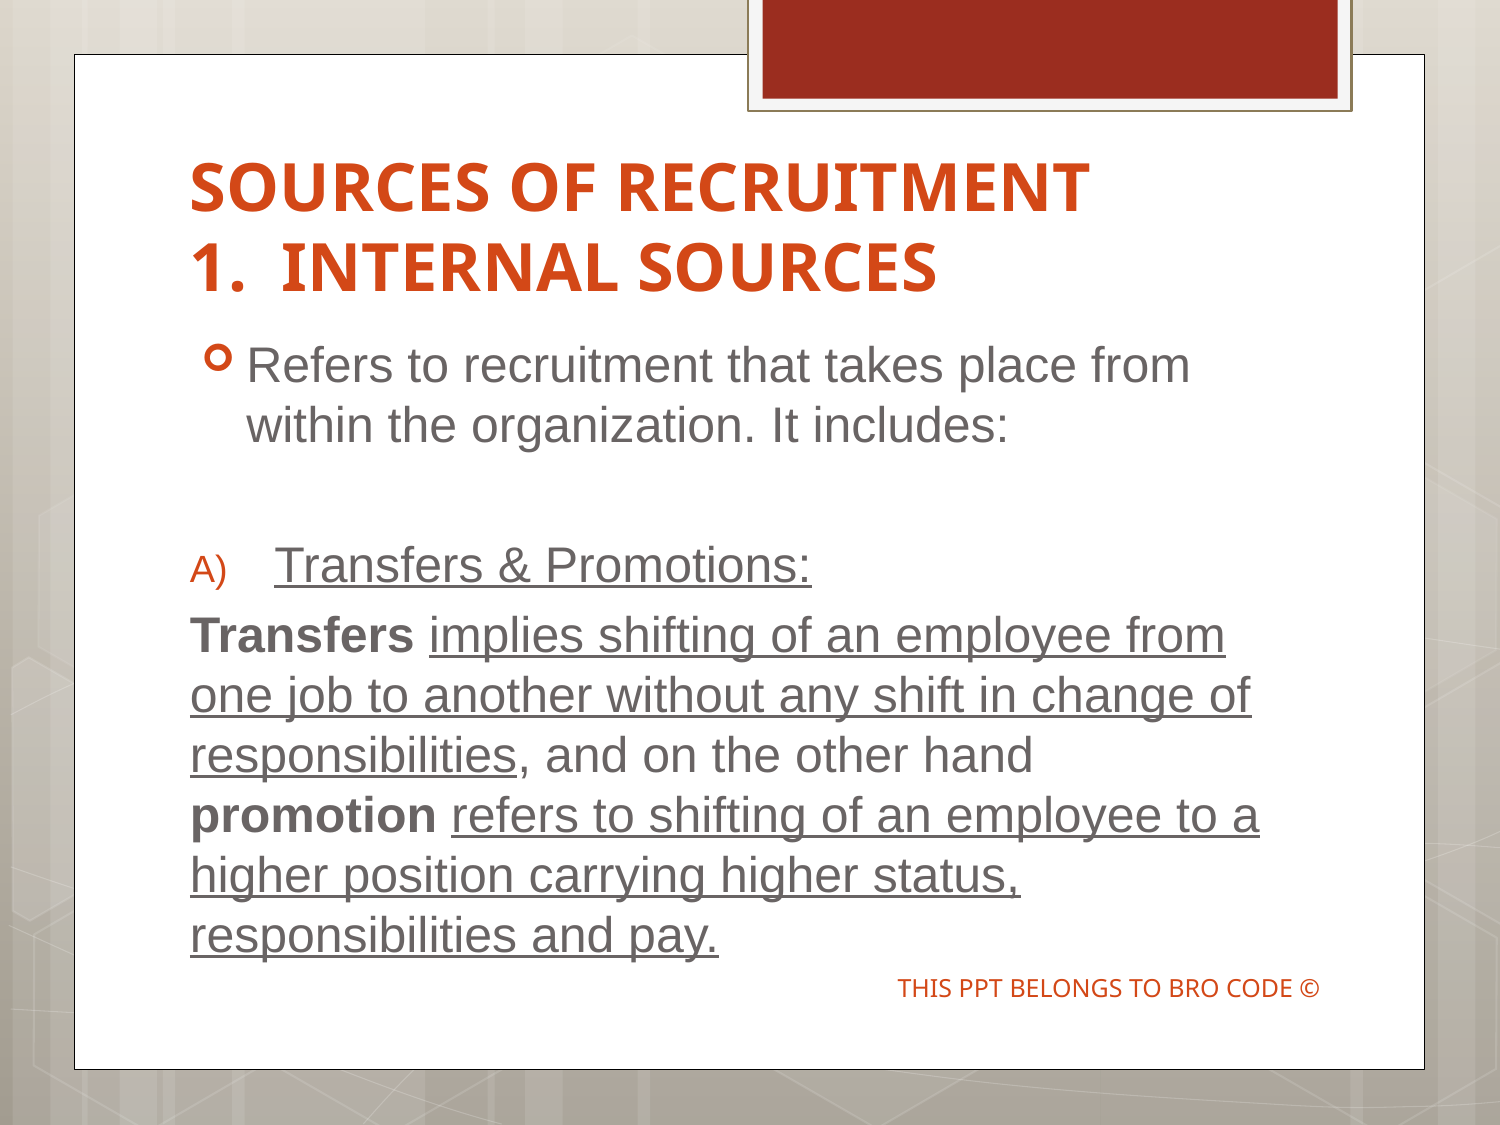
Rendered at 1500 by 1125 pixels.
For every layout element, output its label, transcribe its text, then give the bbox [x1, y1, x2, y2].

title SOURCES OF RECRUITMENT 1. INTERNAL SOURCES [174, 125, 1328, 313]
footer THIS PPT BELONGS TO BRO CODE © [761, 960, 1336, 1020]
list Refers to recruitment that takes place from within the organization. It includes: Transfers & Promotions: Transfers implies shifting of an employee from one job to another without any shift in change of responsibilities, and on the other hand promotion refers to shifting of an employee to a higher position carrying higher status, responsibilities and pay. [174, 324, 1287, 1000]
